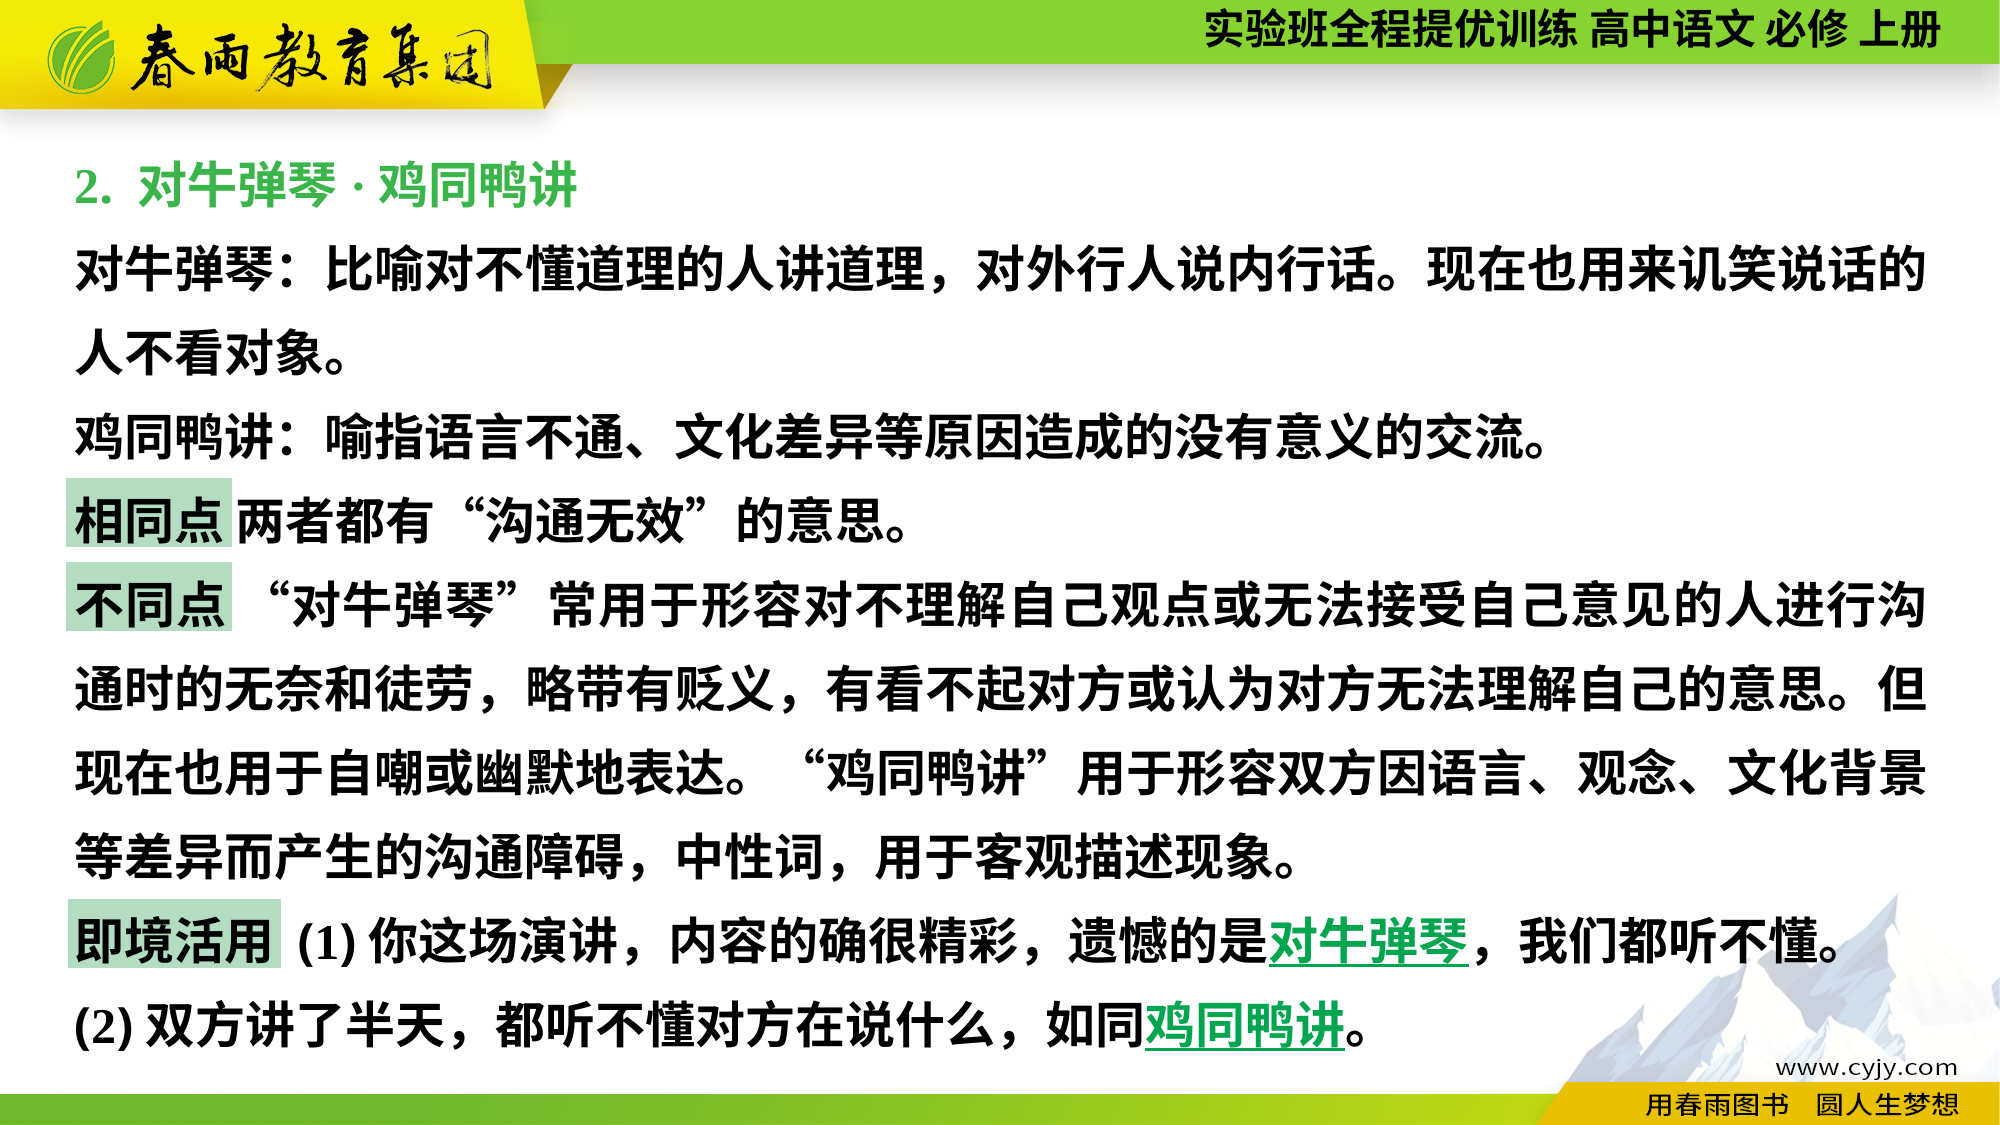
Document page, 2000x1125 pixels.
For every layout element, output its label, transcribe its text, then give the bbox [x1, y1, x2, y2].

list 2. 对牛弹琴·鸡同鸭讲 对牛弹琴：比喻对不懂道理的人讲道理，对外行人说内行话。现在也用来讥笑说话的人不看对象。 鸡同鸭讲：喻指语言不通、文化差异等原因造成的没有意义的交流。 相同点 两者都有“沟通无效”的意思。 不同点 “对牛弹琴”常用于形容对不理解自己观点或无法接受自己意见的人进行沟通时的无奈和徒劳，略带有贬义，有看不起对方或认为对方无法理解自己的意思。但现在也用于自嘲或幽默地表达。“鸡同鸭讲”用于形容双方因语言、观念、文化背景等差异而产生的沟通障碍，中性词，用于客观描述现象。 即境活用 (1)你这场演讲，内容的确很精彩，遗憾的是对牛弹琴，我们都听不懂。 (2)双方讲了半天，都听不懂对方在说什么，如同鸡同鸭讲。 [59, 122, 1944, 1061]
picture [0, 0, 2000, 1125]
